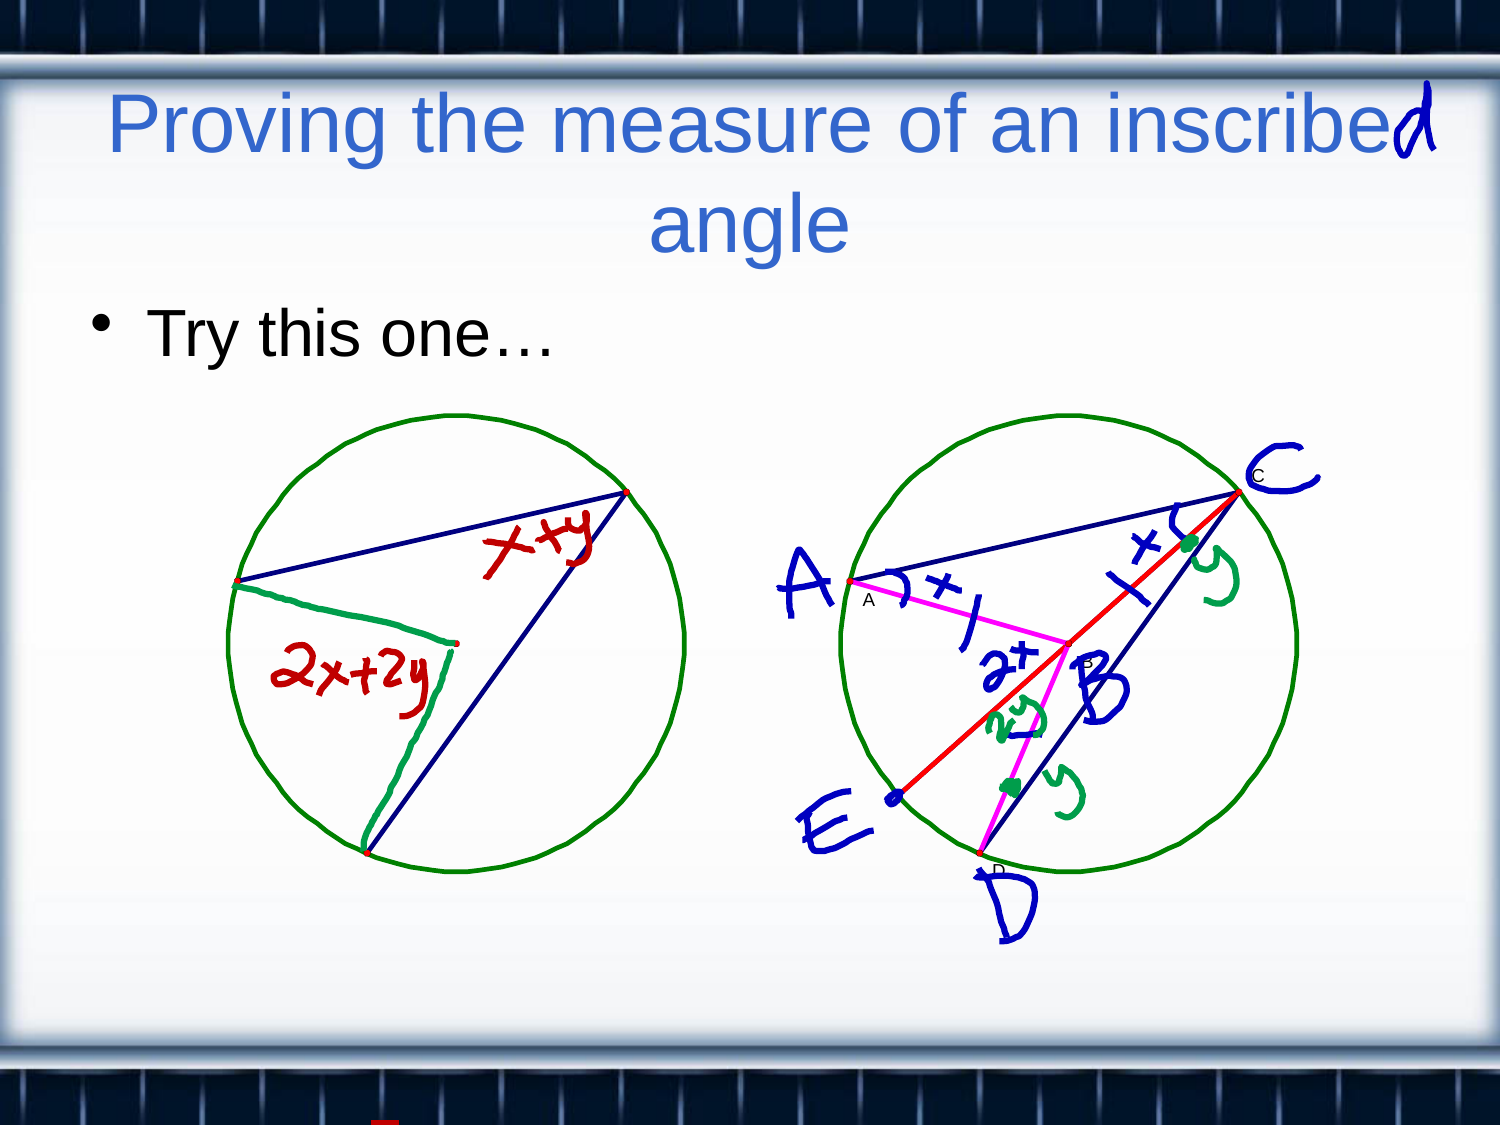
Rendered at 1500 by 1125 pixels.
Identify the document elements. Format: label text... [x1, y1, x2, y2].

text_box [926, 573, 963, 599]
picture [0, 0, 1500, 1125]
list Try this one… [74, 282, 1426, 1026]
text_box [982, 640, 1043, 737]
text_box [974, 867, 1036, 942]
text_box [777, 549, 833, 619]
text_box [796, 790, 903, 852]
title Proving the measure of an inscribe angle [74, 87, 1426, 251]
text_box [1132, 530, 1161, 565]
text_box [1072, 652, 1127, 723]
text_box [1396, 82, 1435, 157]
